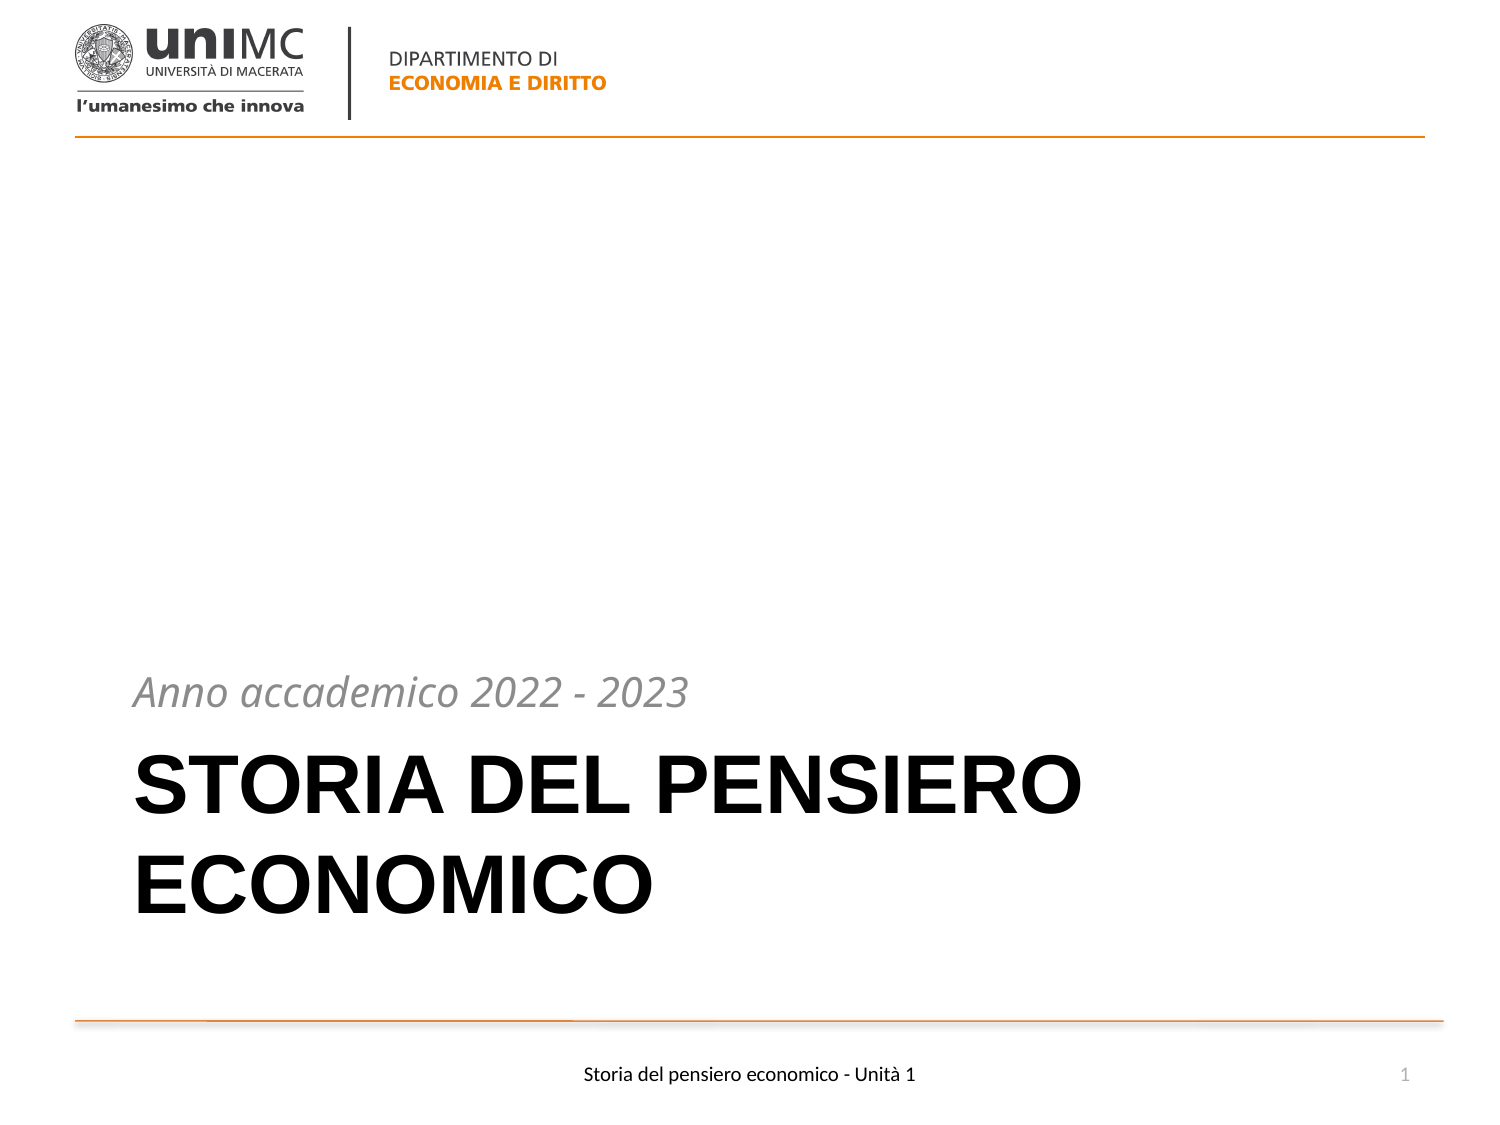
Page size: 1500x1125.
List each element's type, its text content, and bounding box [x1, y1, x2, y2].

footer Storia del pensiero economico - Unità 1 [512, 1042, 988, 1103]
slide_number 1 [1074, 1042, 1425, 1103]
list Anno accademico 2022 - 2023 [118, 476, 1394, 723]
title Storia del pensiero Economico [118, 723, 1394, 947]
picture [75, 24, 1425, 138]
